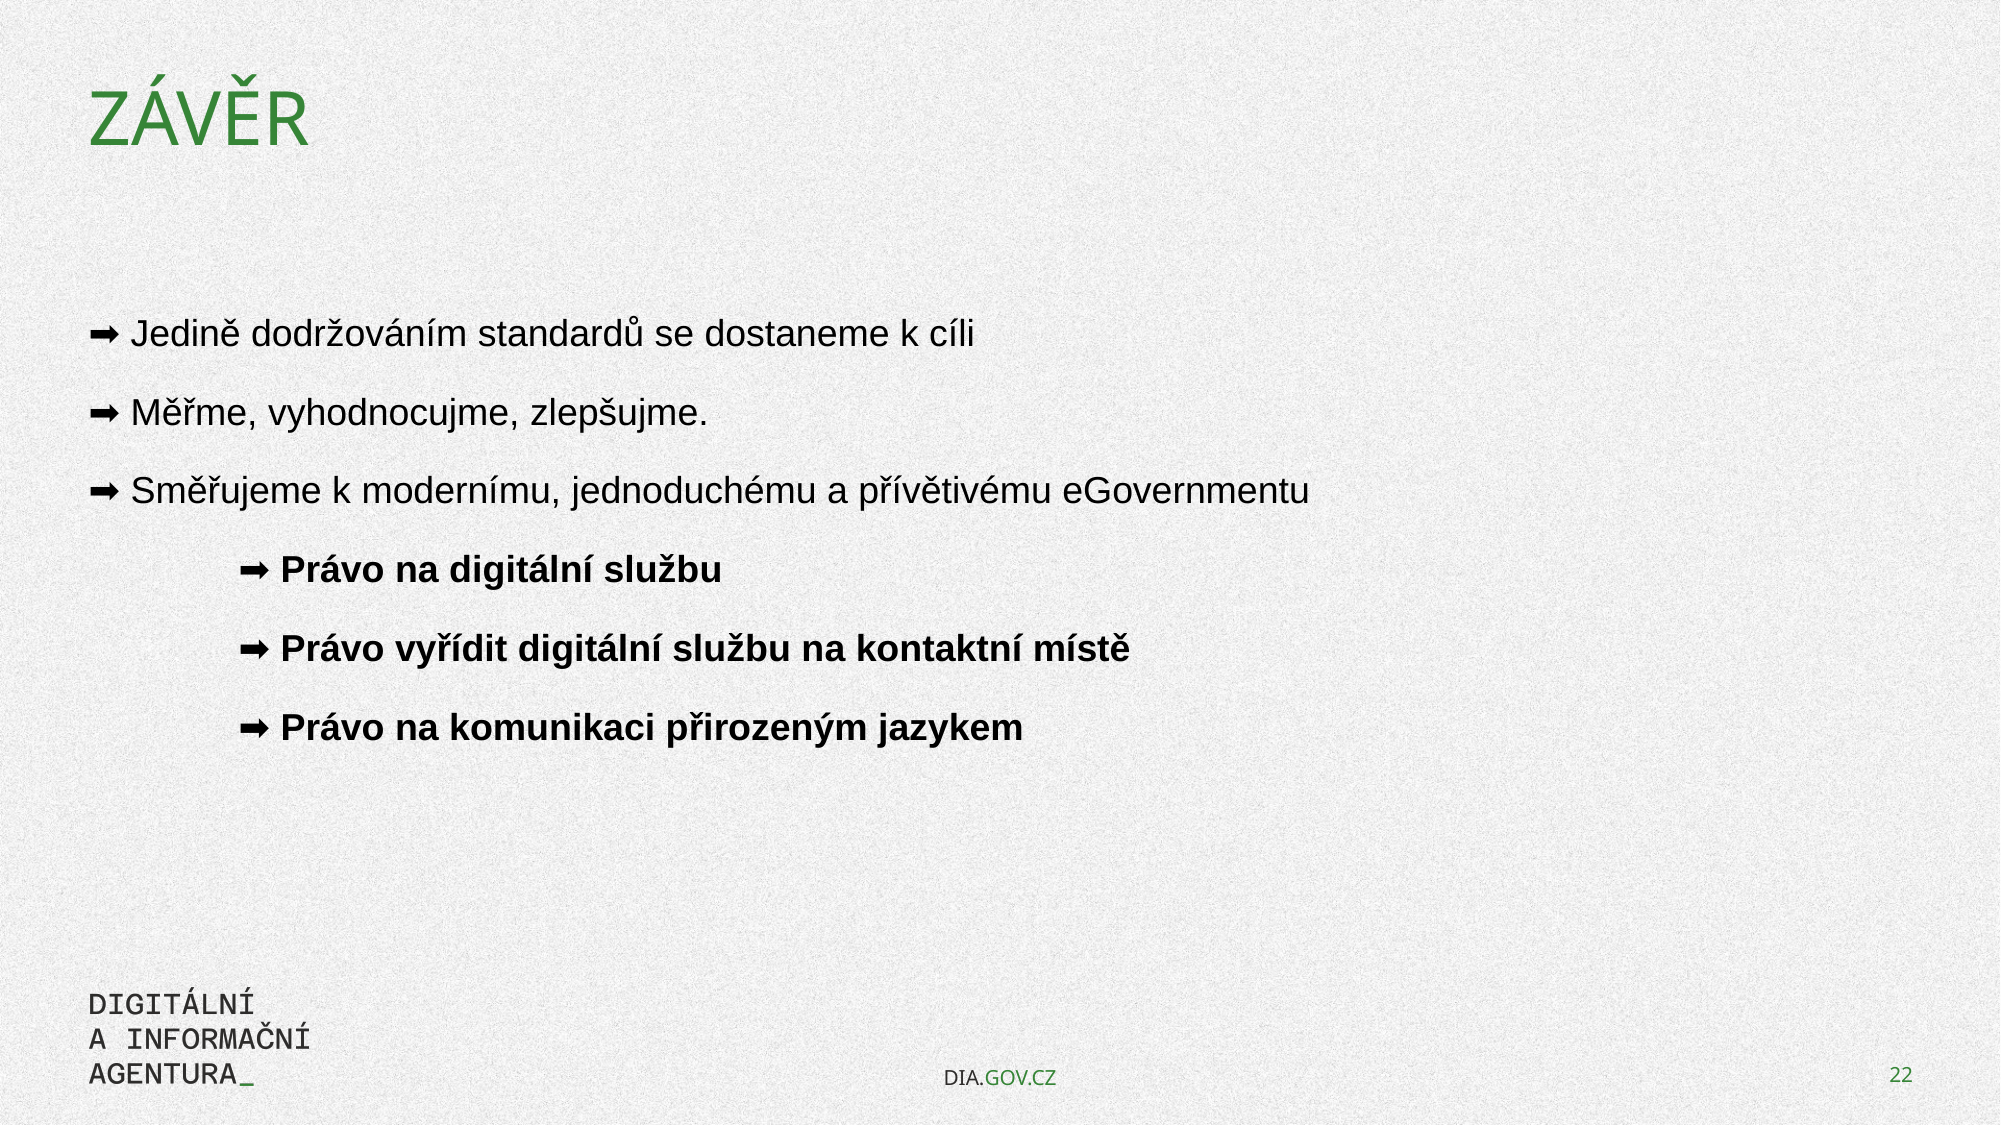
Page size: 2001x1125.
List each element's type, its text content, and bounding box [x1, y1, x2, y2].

list ➡️ Jedině dodržováním standardů se dostaneme k cíli ➡️ Měřme, vyhodnocujme, zlepšujme. ➡️ Směřujeme k modernímu, jednoduchému a přívětivému eGovernmentu ➡️ Právo na digitální službu ➡️ Právo vyřídit digitální službu na kontaktní místě ➡️ Právo na komunikaci přirozeným jazykem [88, 299, 1912, 980]
slide_number 22 [1612, 1037, 1928, 1098]
picture [0, 0, 2001, 1125]
title Závěr [88, 70, 1912, 284]
footer DIA.GOV.CZ [558, 1037, 1442, 1098]
